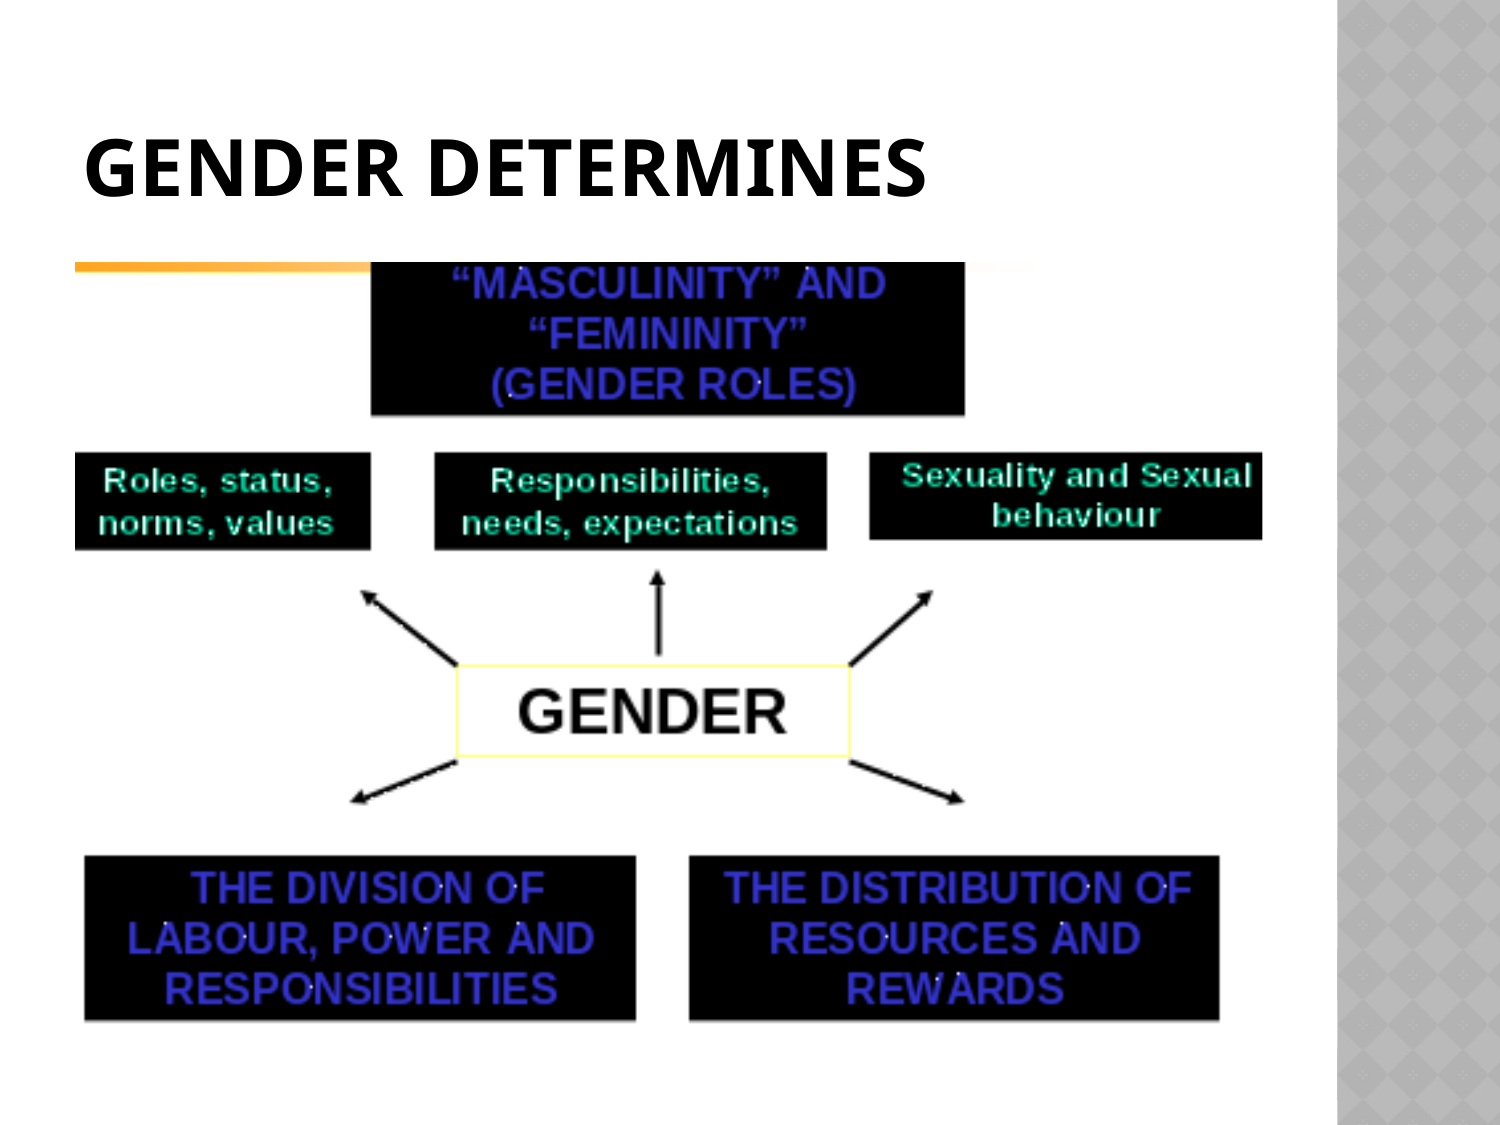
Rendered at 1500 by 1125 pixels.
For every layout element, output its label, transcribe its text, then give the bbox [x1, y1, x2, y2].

picture [74, 261, 1263, 1048]
title Gender determines [75, 52, 1263, 213]
